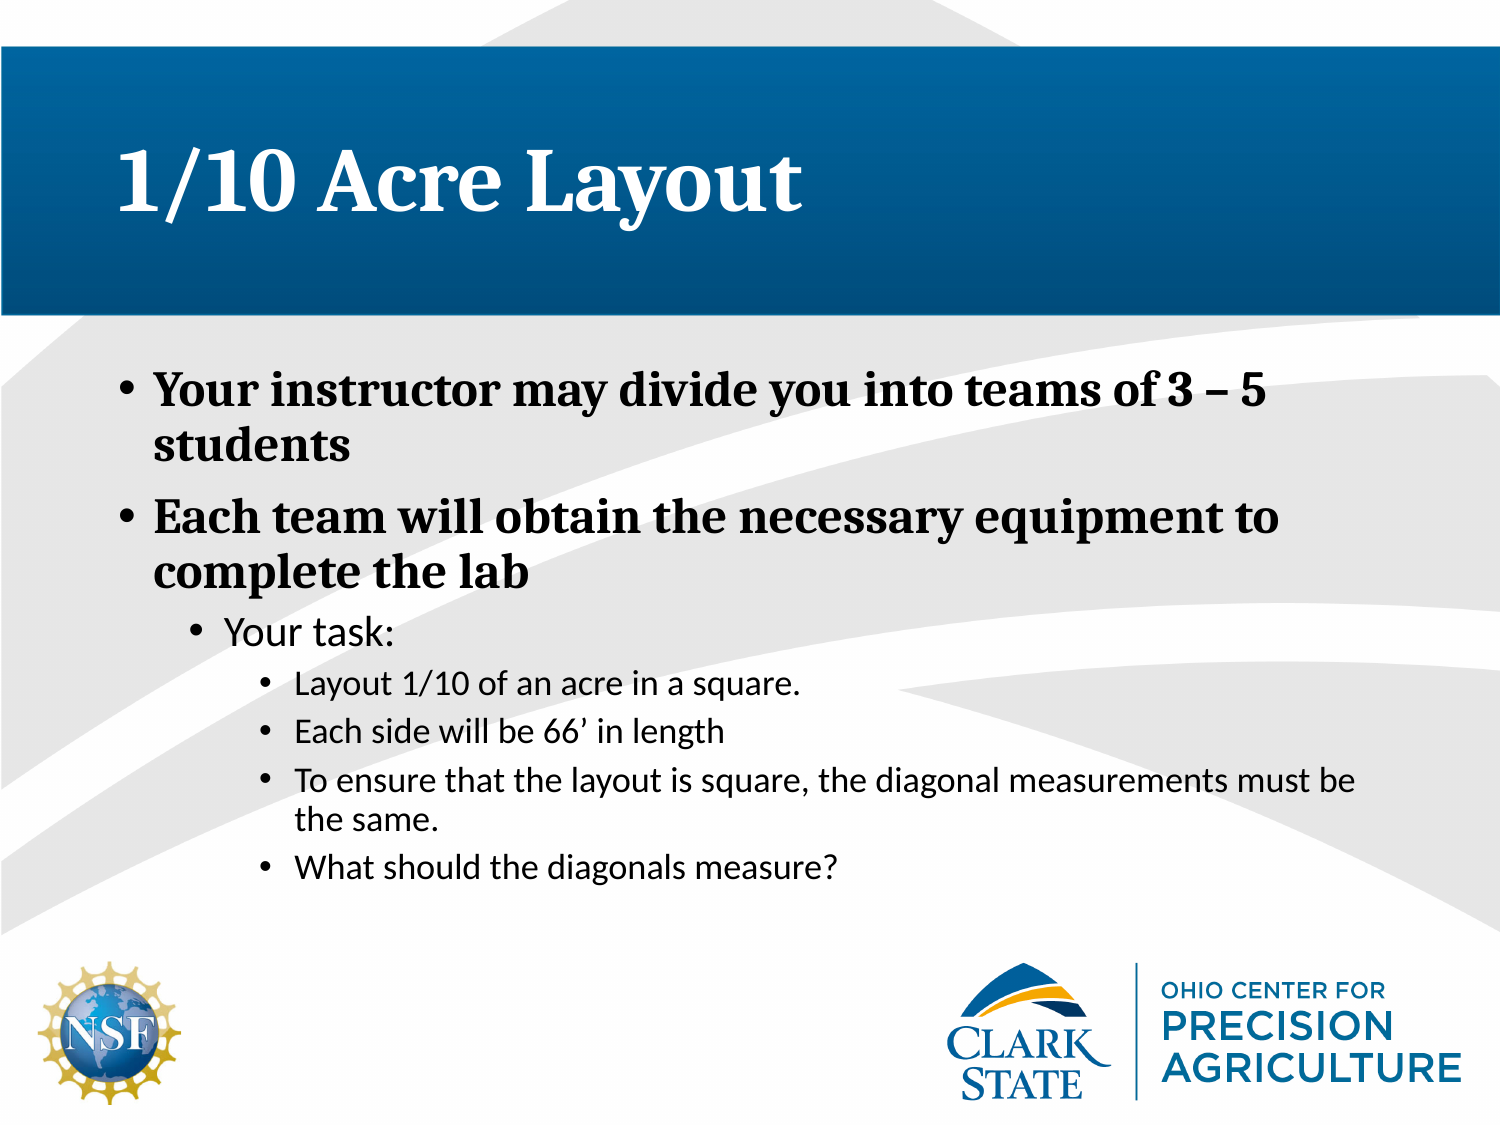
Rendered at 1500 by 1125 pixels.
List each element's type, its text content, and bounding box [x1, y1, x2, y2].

list Your instructor may divide you into teams of 3 – 5 students Each team will obtain the necessary equipment to complete the lab Your task: Layout 1/10 of an acre in a square. Each side will be 66’ in length To ensure that the layout is square, the diagonal measurements must be the same. What should the diagonals measure? [103, 355, 1397, 897]
picture [0, 0, 1500, 1125]
picture [4, 49, 1500, 313]
title 1/10 Acre Layout [103, 50, 1397, 313]
